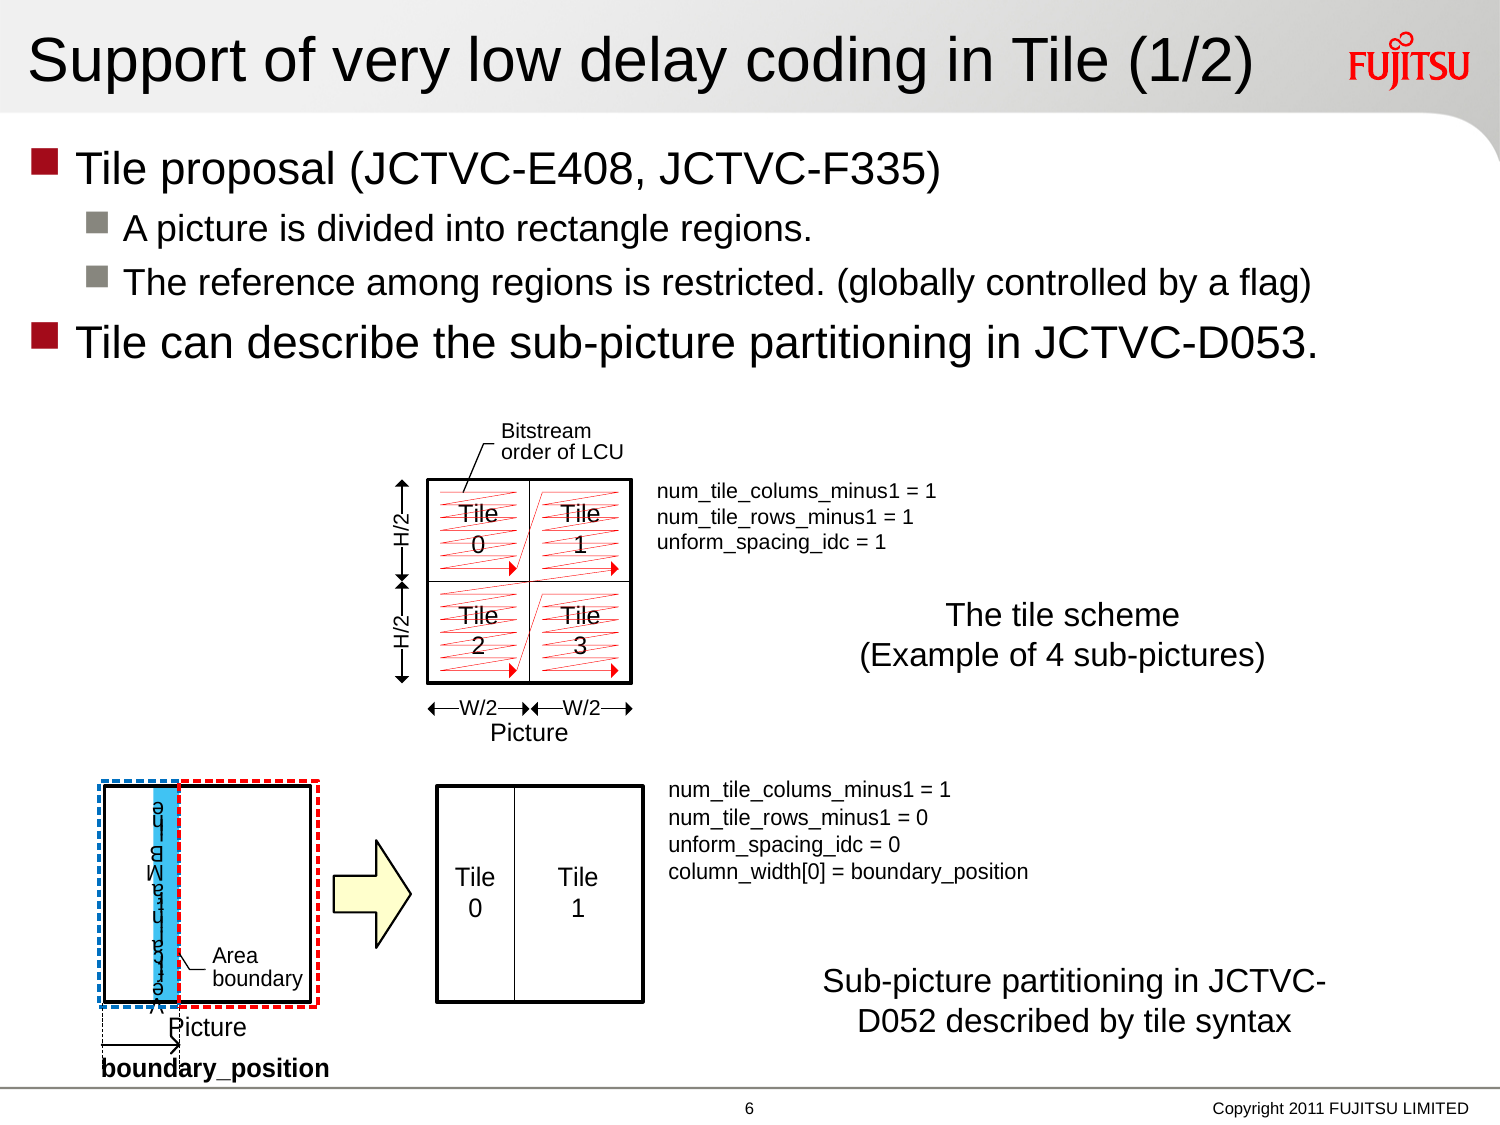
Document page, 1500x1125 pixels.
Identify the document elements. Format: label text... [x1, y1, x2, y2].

text_box Sub-picture partitioning in JCTVC-D052 described by tile syntax [1062, 952, 1353, 1047]
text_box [383, 413, 940, 752]
footer Copyright 2011 FUJITSU LIMITED [809, 1091, 1470, 1125]
picture [0, 0, 1500, 176]
list Tile proposal (JCTVC-E408, JCTVC-F335) A picture is divided into rectangle regions. The reference among regions is restricted. (globally controlled by a flag) Tile can describe the sub-picture partitioning in JCTVC-D053. [27, 142, 1470, 398]
text_box The tile scheme (Example of 4 sub-pictures) [944, 586, 1294, 681]
slide_number 5 [705, 1096, 795, 1125]
title Support of very low delay coding in Tile (1/2) [27, 0, 1318, 114]
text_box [88, 774, 1058, 1088]
